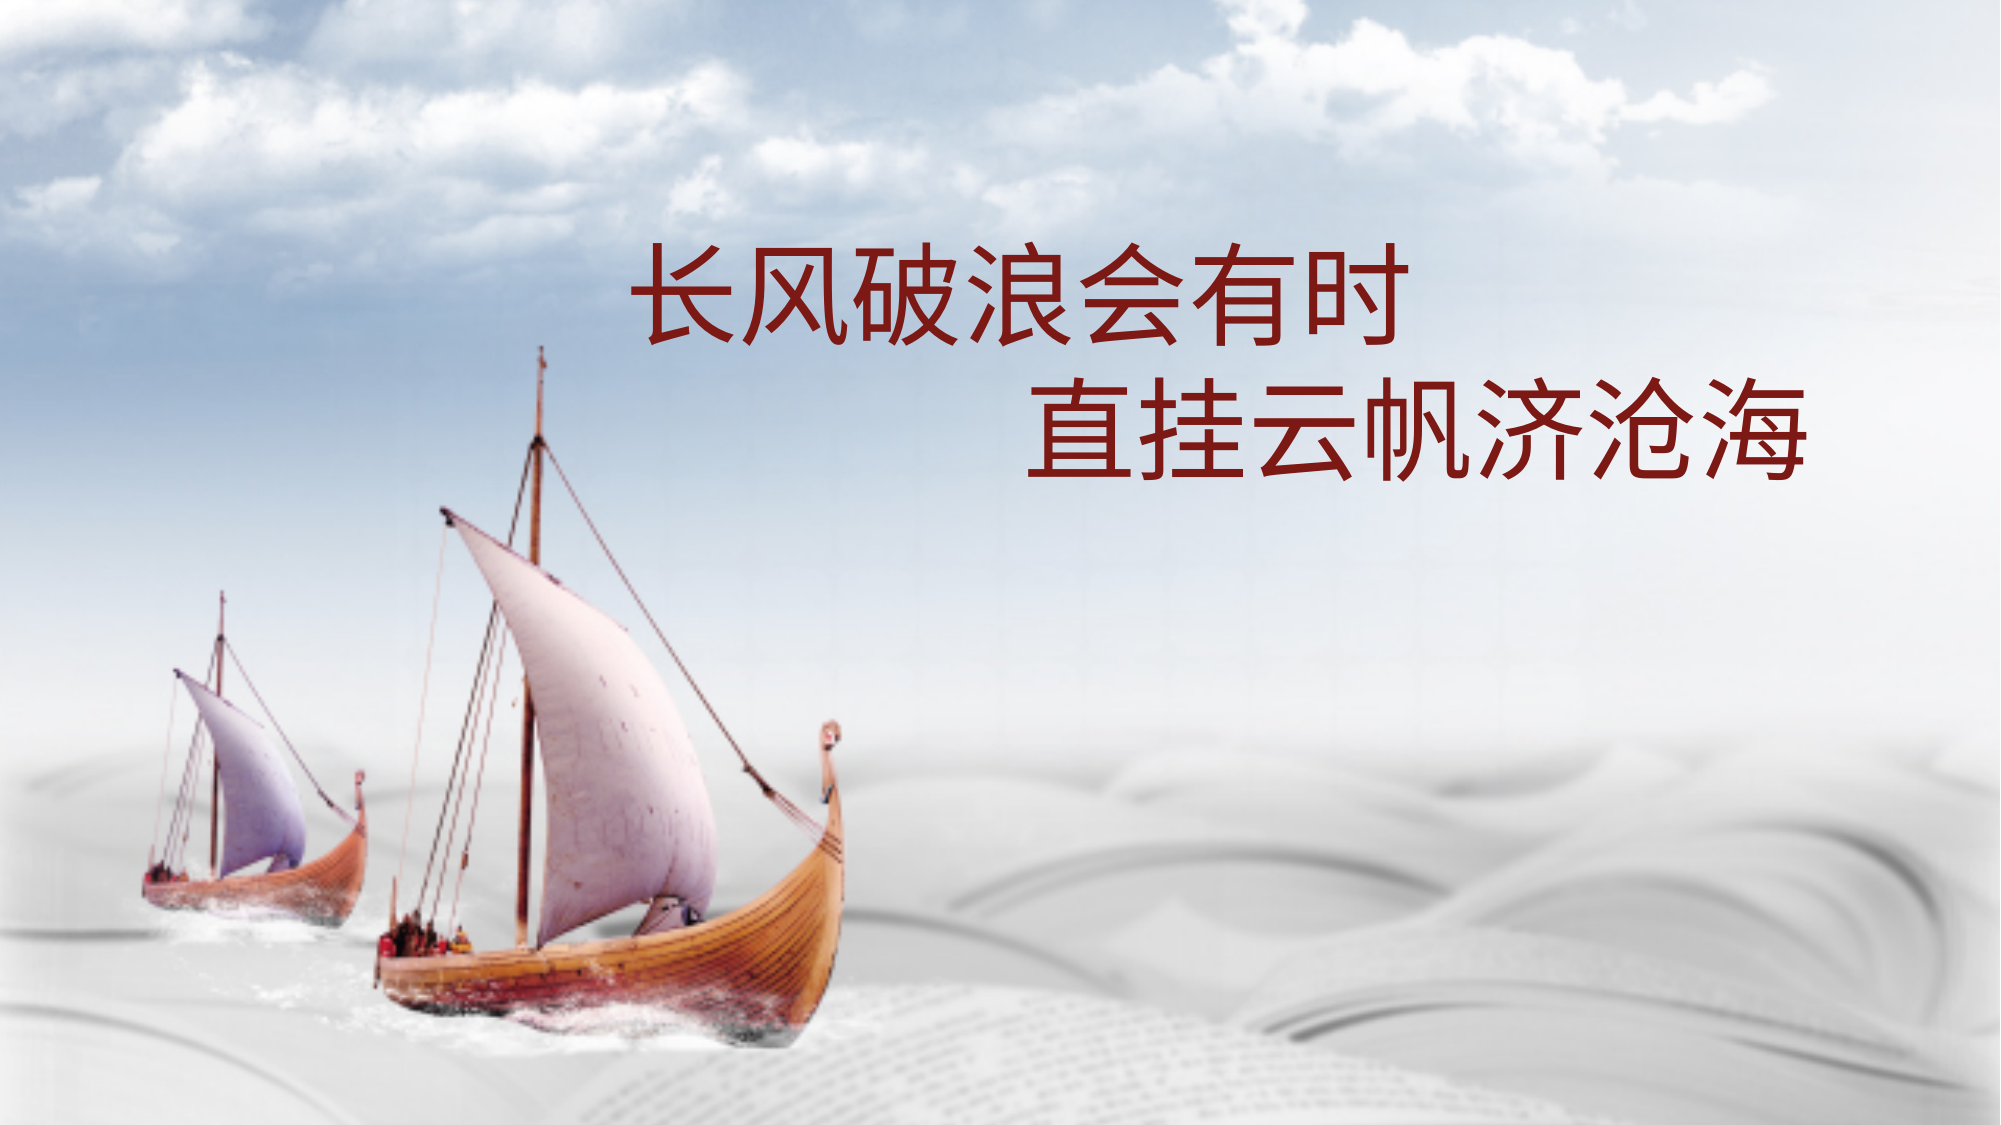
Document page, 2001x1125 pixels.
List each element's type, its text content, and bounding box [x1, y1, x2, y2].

text_box 长风破浪会有时 直挂云帆济沧海 [610, 217, 1826, 502]
picture [0, 0, 2000, 1125]
